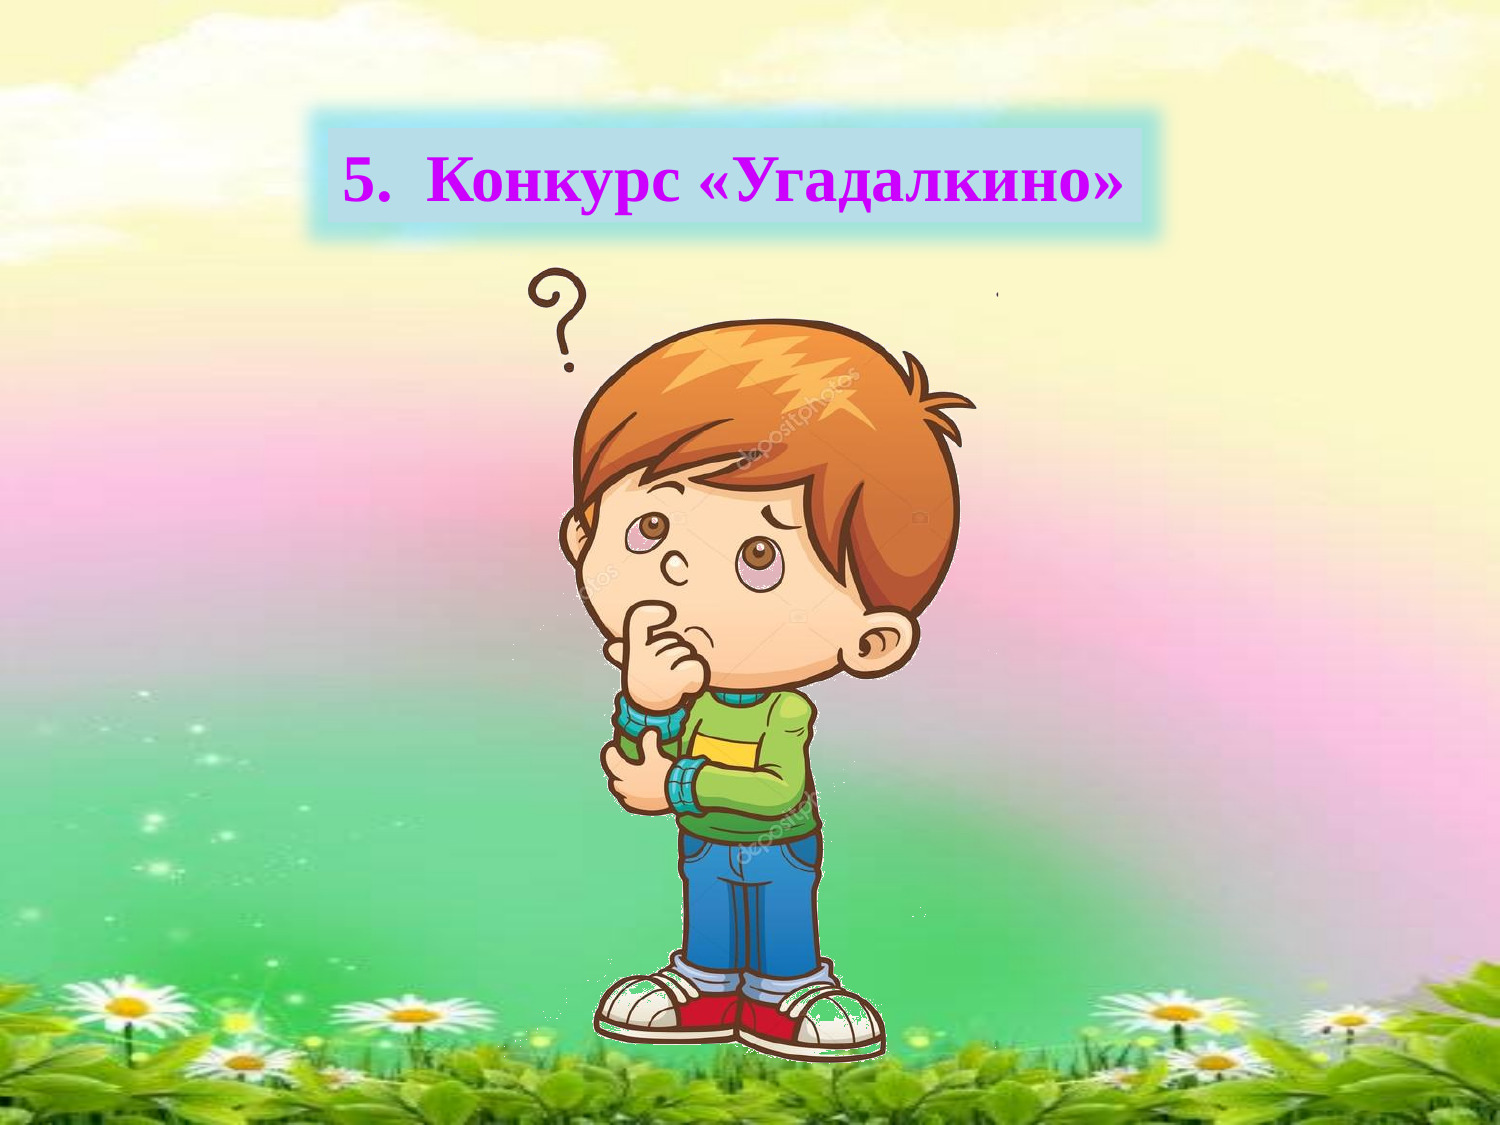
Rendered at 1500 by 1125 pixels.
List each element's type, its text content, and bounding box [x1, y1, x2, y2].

text_box 5. Конкурс «Угадалкино» [328, 127, 1142, 223]
picture [0, 0, 1500, 1125]
